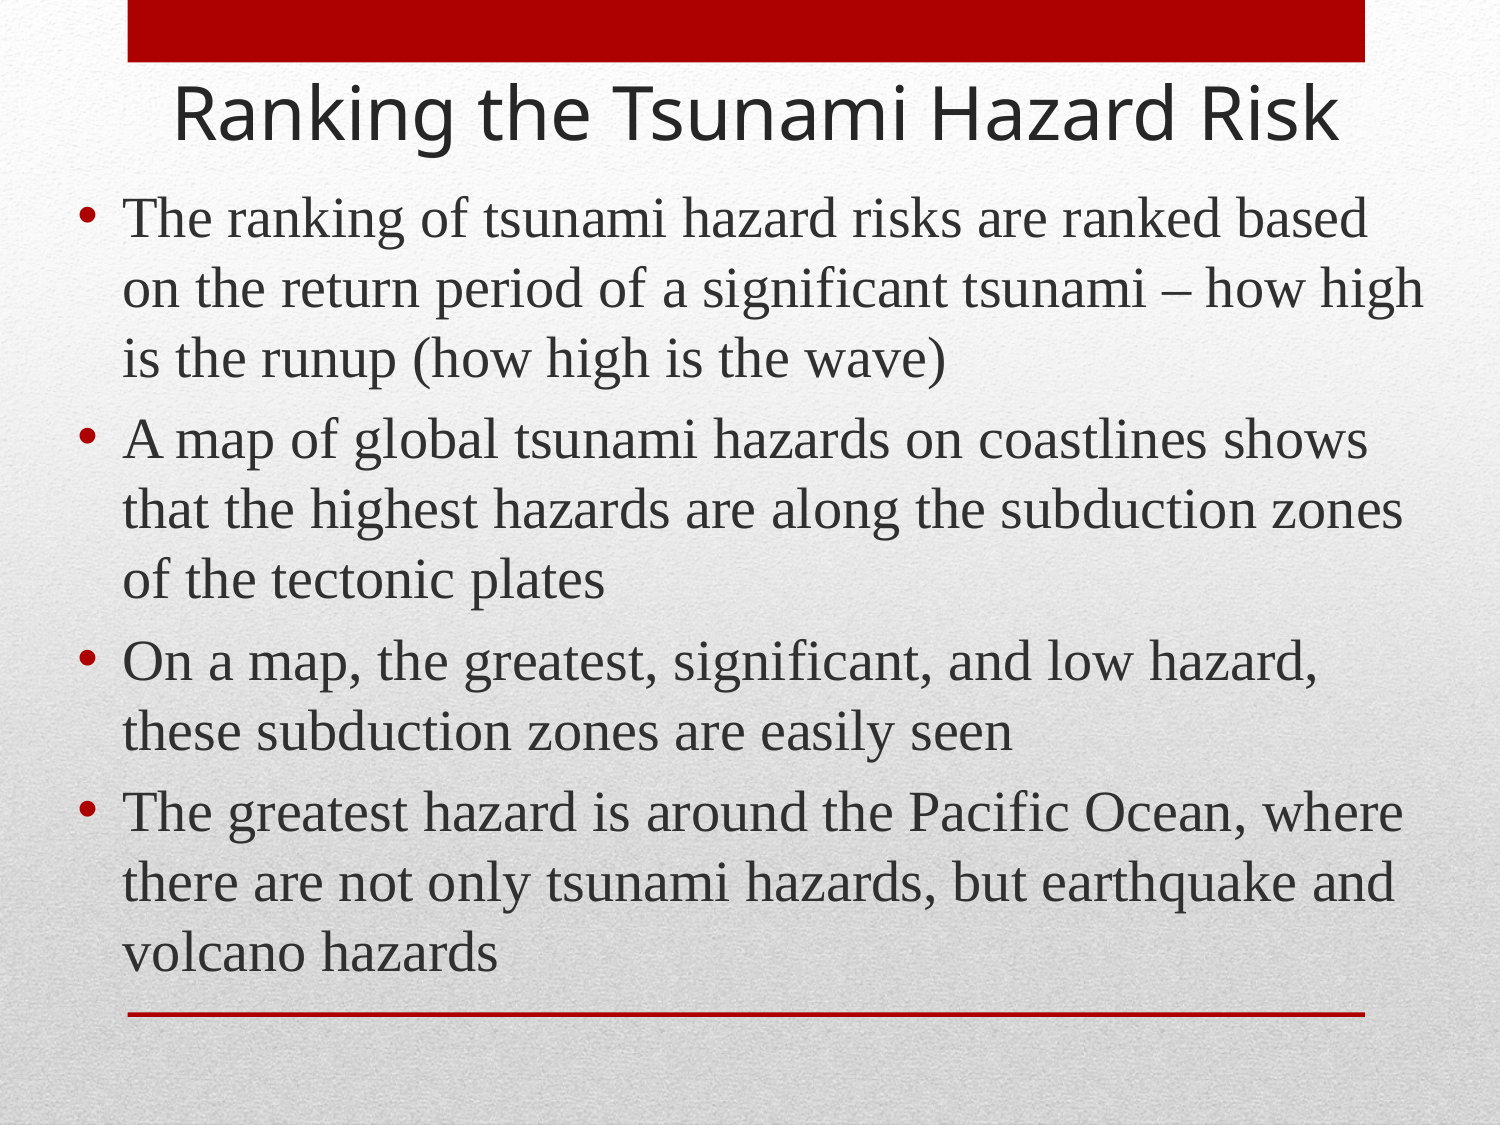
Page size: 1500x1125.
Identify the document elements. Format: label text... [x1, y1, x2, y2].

title Ranking the Tsunami Hazard Risk [150, 0, 1363, 162]
list The ranking of tsunami hazard risks are ranked based on the return period of a significant tsunami – how high is the runup (how high is the wave) A map of global tsunami hazards on coastlines shows that the highest hazards are along the subduction zones of the tectonic plates On a map, the greatest, significant, and low hazard, these subduction zones are easily seen The greatest hazard is around the Pacific Ocean, where there are not only tsunami hazards, but earthquake and volcano hazards [62, 162, 1450, 1000]
